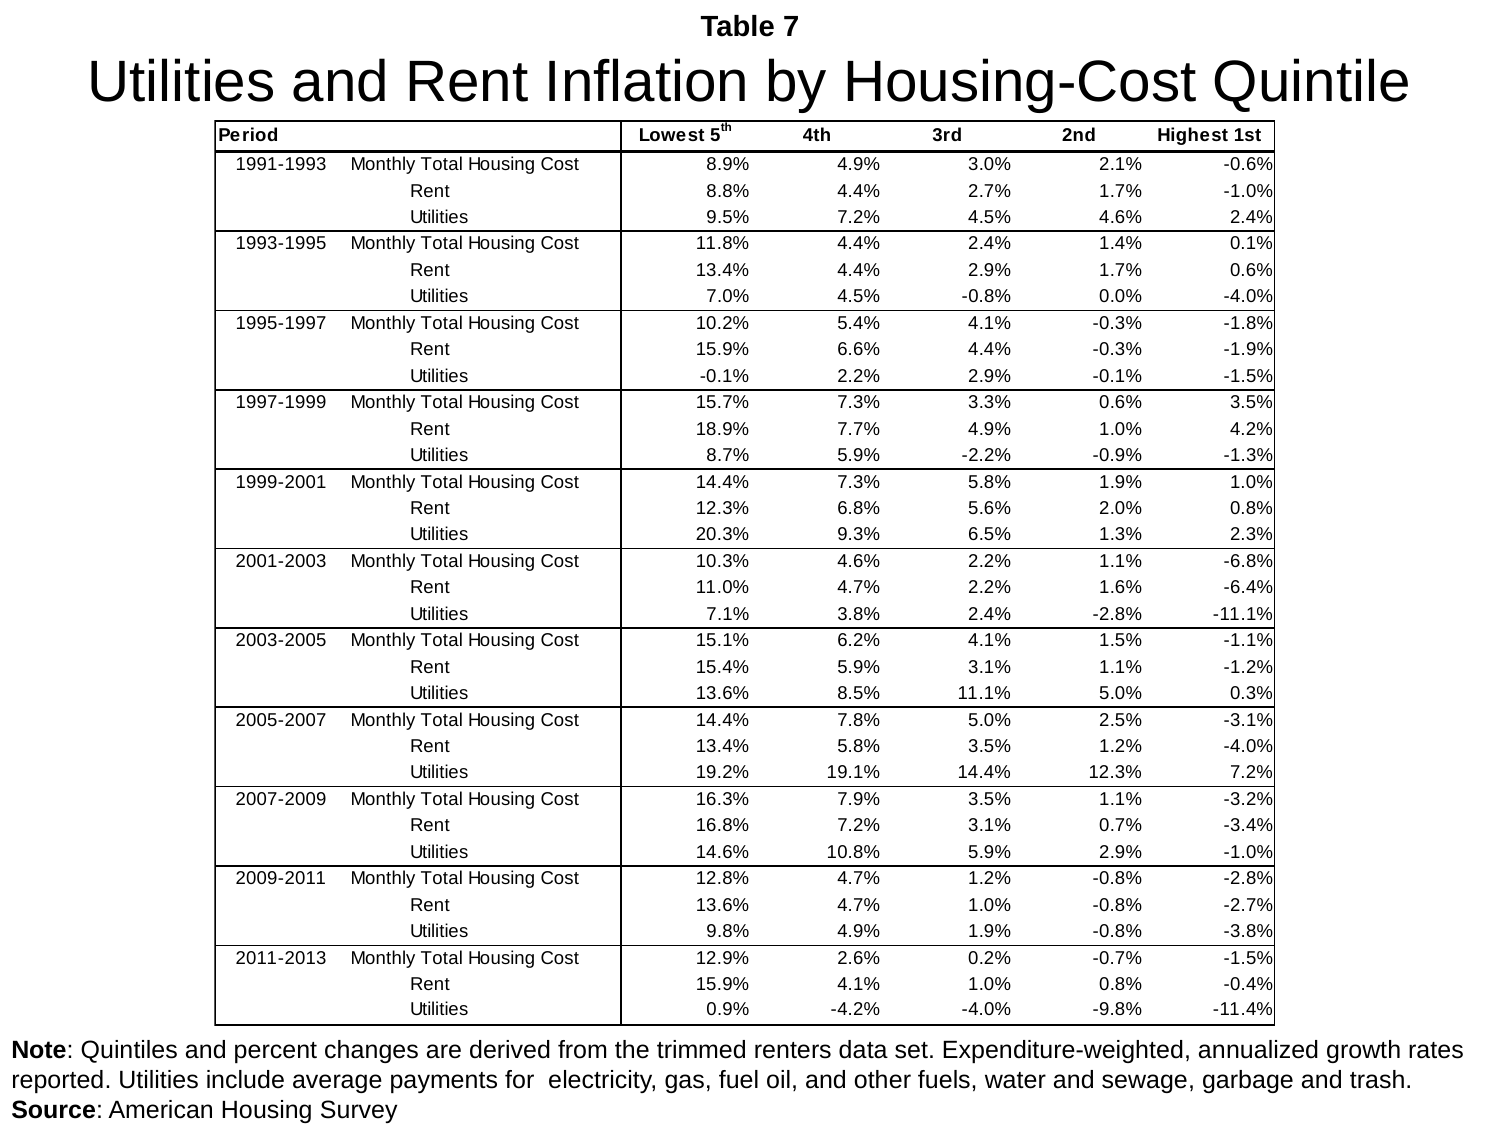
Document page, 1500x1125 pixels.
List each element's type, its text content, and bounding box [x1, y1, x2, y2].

text_box Note: Quintiles and percent changes are derived from the trimmed renters data set. Expenditure-weighted, annualized growth rates reported. Utilities include average payments for electricity, gas, fuel oil, and other fuels, water and sewage, garbage and trash. Source: American Housing Survey [0, 1026, 1495, 1125]
picture [214, 120, 1277, 1027]
text_box Table 7 [0, 0, 1500, 50]
title Utilities and Rent Inflation by Housing-Cost Quintile [0, 50, 1500, 126]
